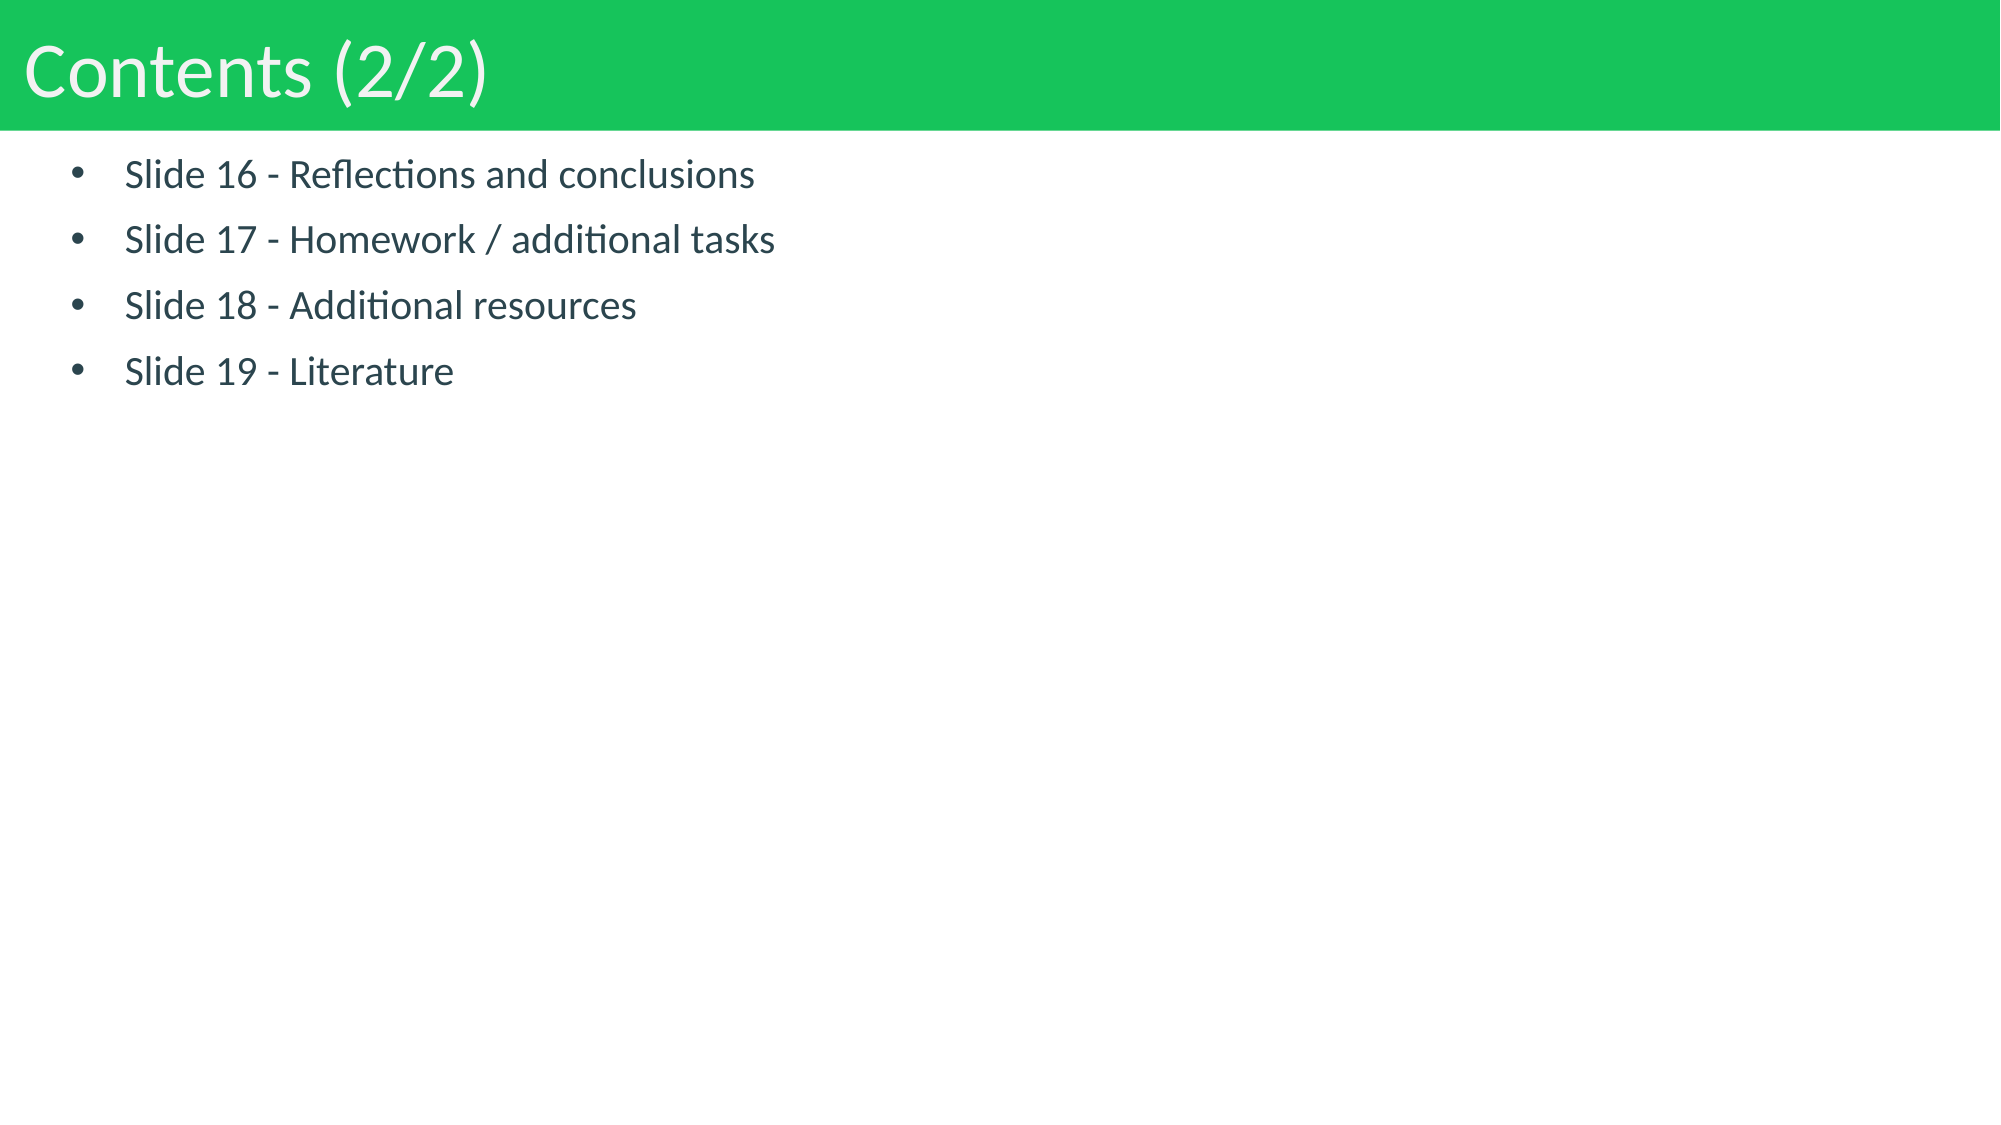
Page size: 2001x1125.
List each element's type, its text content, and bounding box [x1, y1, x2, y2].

title Contents (2/2) [16, 13, 1976, 131]
list Slide 16 - Reflections and conclusions Slide 17 - Homework / additional tasks Slide 18 - Additional resources Slide 19 - Literature [16, 144, 1976, 1108]
